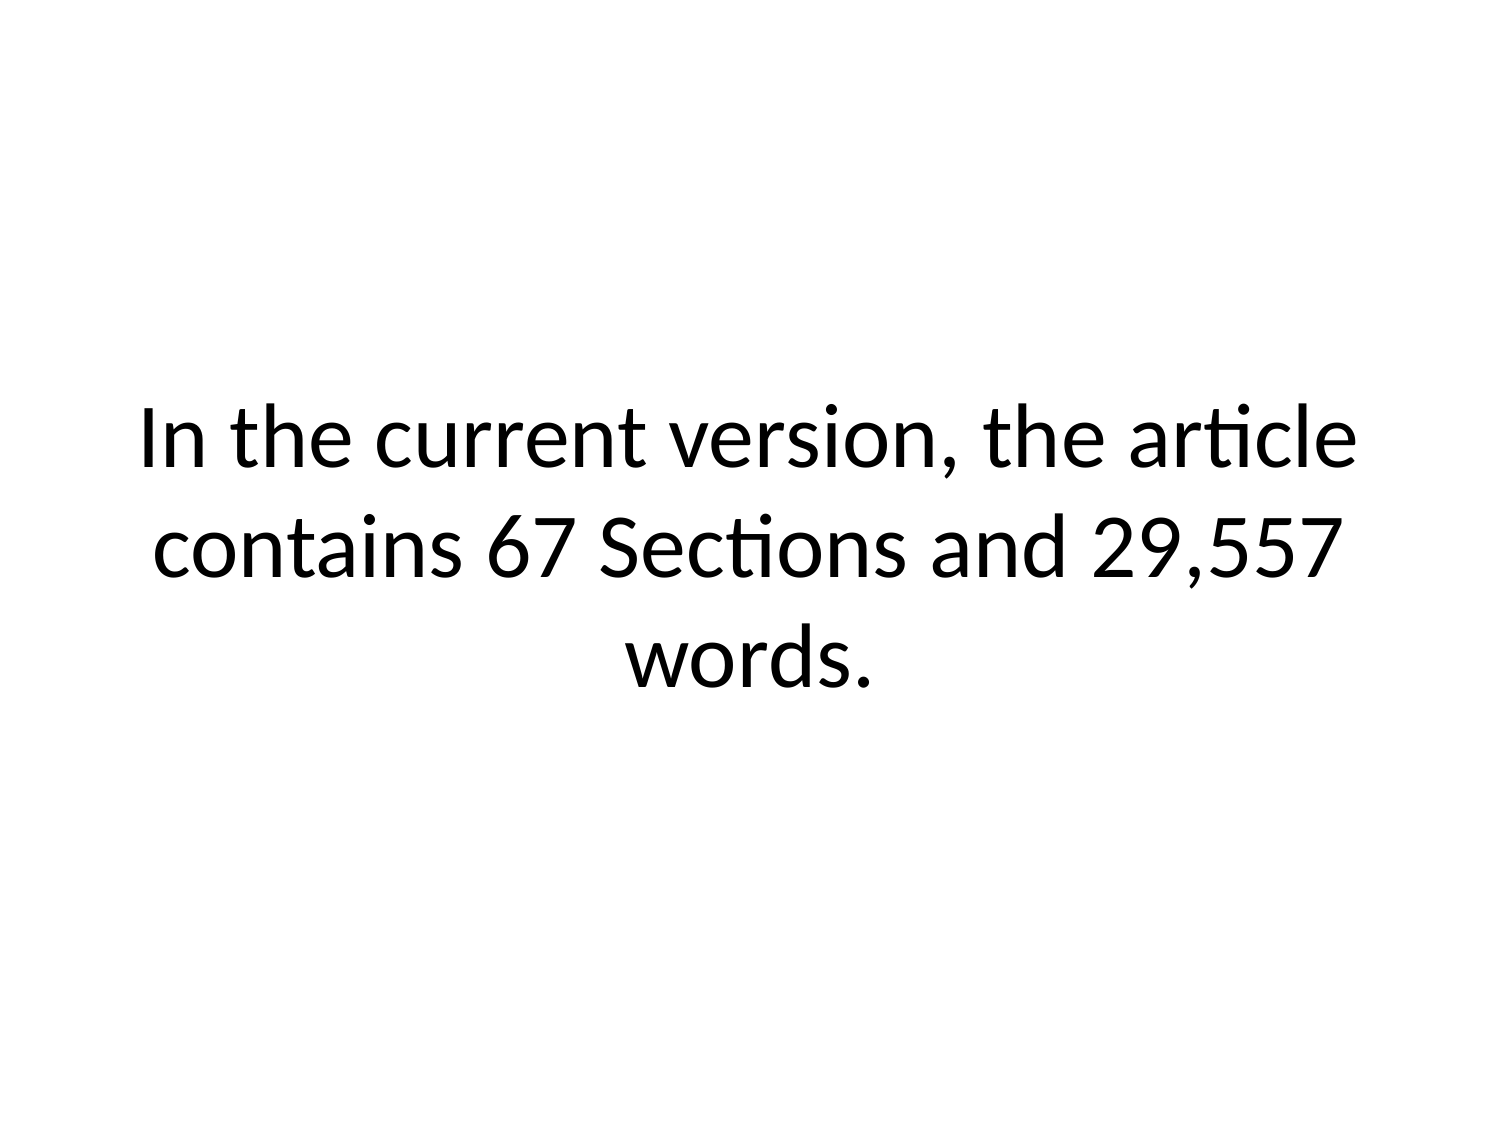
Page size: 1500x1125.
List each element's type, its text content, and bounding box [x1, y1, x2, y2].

title In the current version, the article contains 67 Sections and 29,557 words. [75, 45, 1425, 1038]
